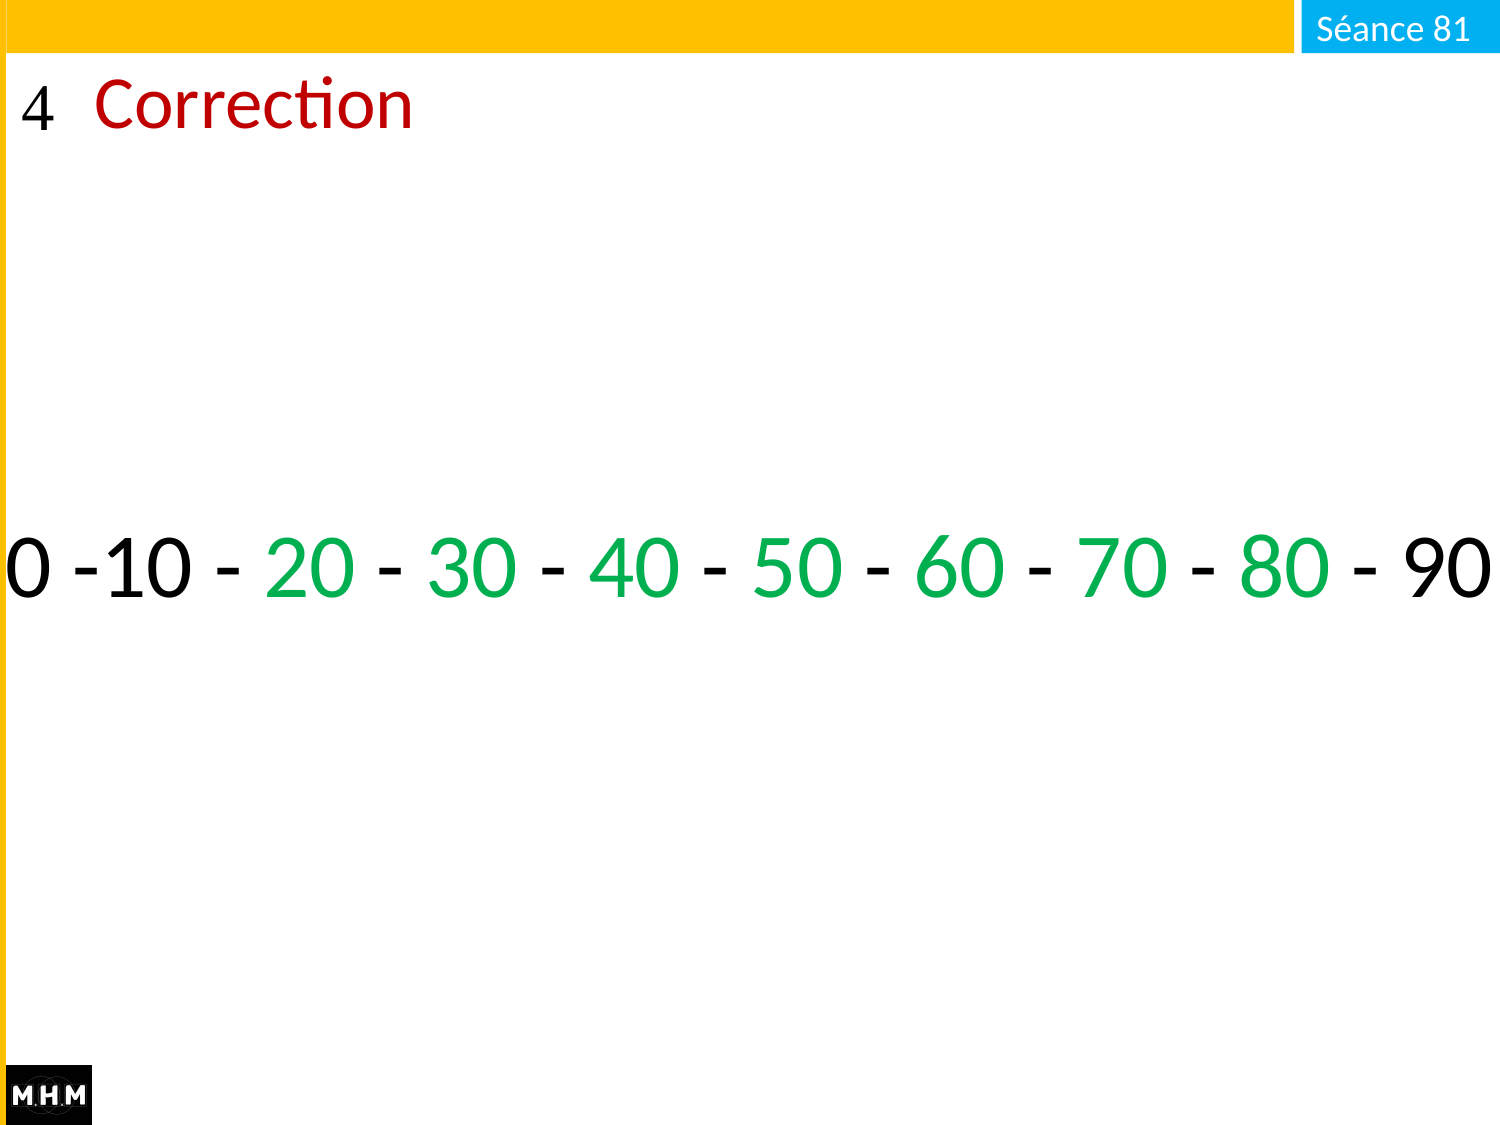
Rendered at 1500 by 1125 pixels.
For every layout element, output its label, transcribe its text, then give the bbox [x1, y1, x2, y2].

text_box 0 -10 - 20 - 30 - 40 - 50 - 60 - 70 - 80 - 90 [0, 498, 1500, 624]
picture [6, 1065, 92, 1125]
title Correction [79, 23, 1374, 186]
